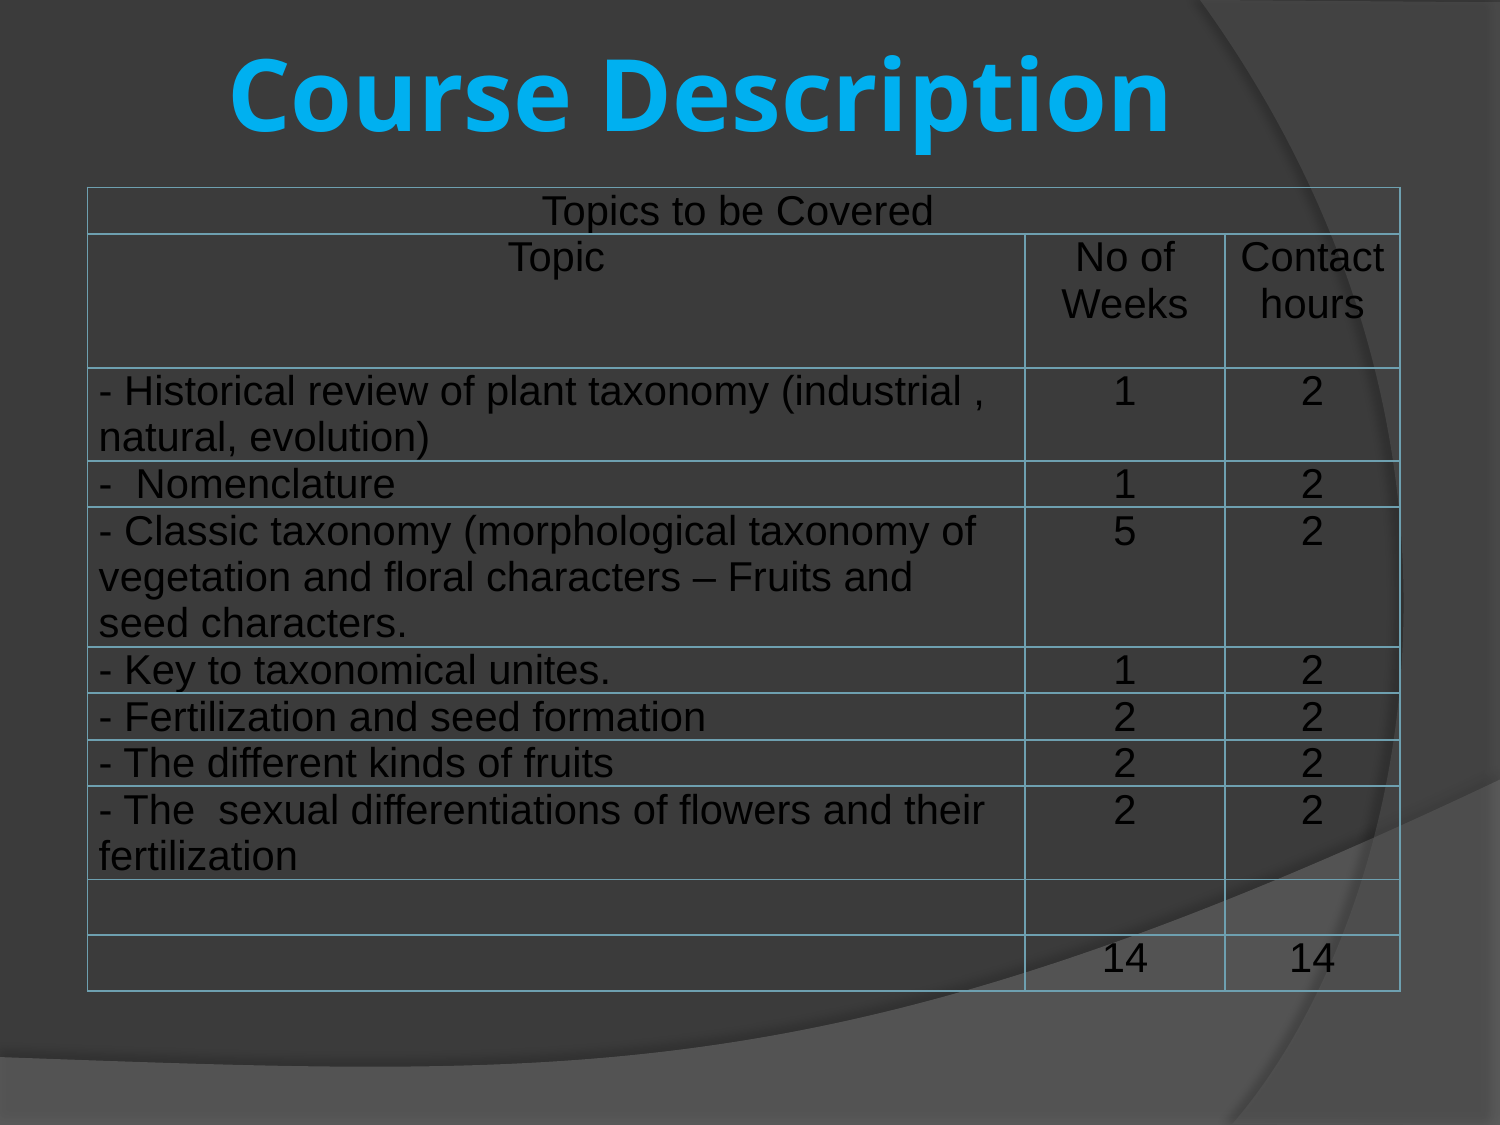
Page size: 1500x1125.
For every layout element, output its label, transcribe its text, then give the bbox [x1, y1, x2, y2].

table_cell Contact hours [1226, 235, 1399, 367]
table_cell 2 [1226, 648, 1399, 692]
table_cell 2 [1026, 694, 1224, 739]
table_cell 2 [1226, 462, 1399, 506]
table_cell 2 [1026, 741, 1224, 785]
table_cell No of Weeks [1026, 235, 1224, 367]
table_cell 1 [1026, 648, 1224, 692]
table_cell 5 [1026, 508, 1224, 646]
table_cell 2 [1226, 369, 1399, 460]
table_cell 14 [1226, 936, 1399, 990]
table_cell - The sexual differentiations of flowers and their fertilization [88, 787, 1024, 879]
table_cell [88, 880, 1024, 934]
table_cell - The different kinds of fruits [88, 741, 1024, 785]
table_cell 1 [1026, 462, 1224, 506]
table_cell 14 [1026, 936, 1224, 990]
title Course Description [75, 45, 1300, 138]
table_cell 2 [1226, 508, 1399, 646]
table_cell - Historical review of plant taxonomy (industrial , natural, evolution) [88, 369, 1024, 460]
table_cell Topic [88, 235, 1024, 367]
table_cell - Key to taxonomical unites. [88, 648, 1024, 692]
table_cell 2 [1026, 787, 1224, 879]
table_cell - Classic taxonomy (morphological taxonomy of vegetation and floral characters – Fruits and seed characters. [88, 508, 1024, 646]
table_cell 2 [1226, 787, 1399, 879]
table_cell 1 [1026, 369, 1224, 460]
table_cell [1226, 880, 1399, 934]
table_header Topics to be Covered [88, 188, 1399, 233]
table_cell 2 [1226, 741, 1399, 785]
table_cell [88, 936, 1024, 990]
table_cell [1026, 880, 1224, 934]
table_cell - Fertilization and seed formation [88, 694, 1024, 739]
table_cell - Nomenclature [88, 462, 1024, 506]
table_cell 2 [1226, 694, 1399, 739]
